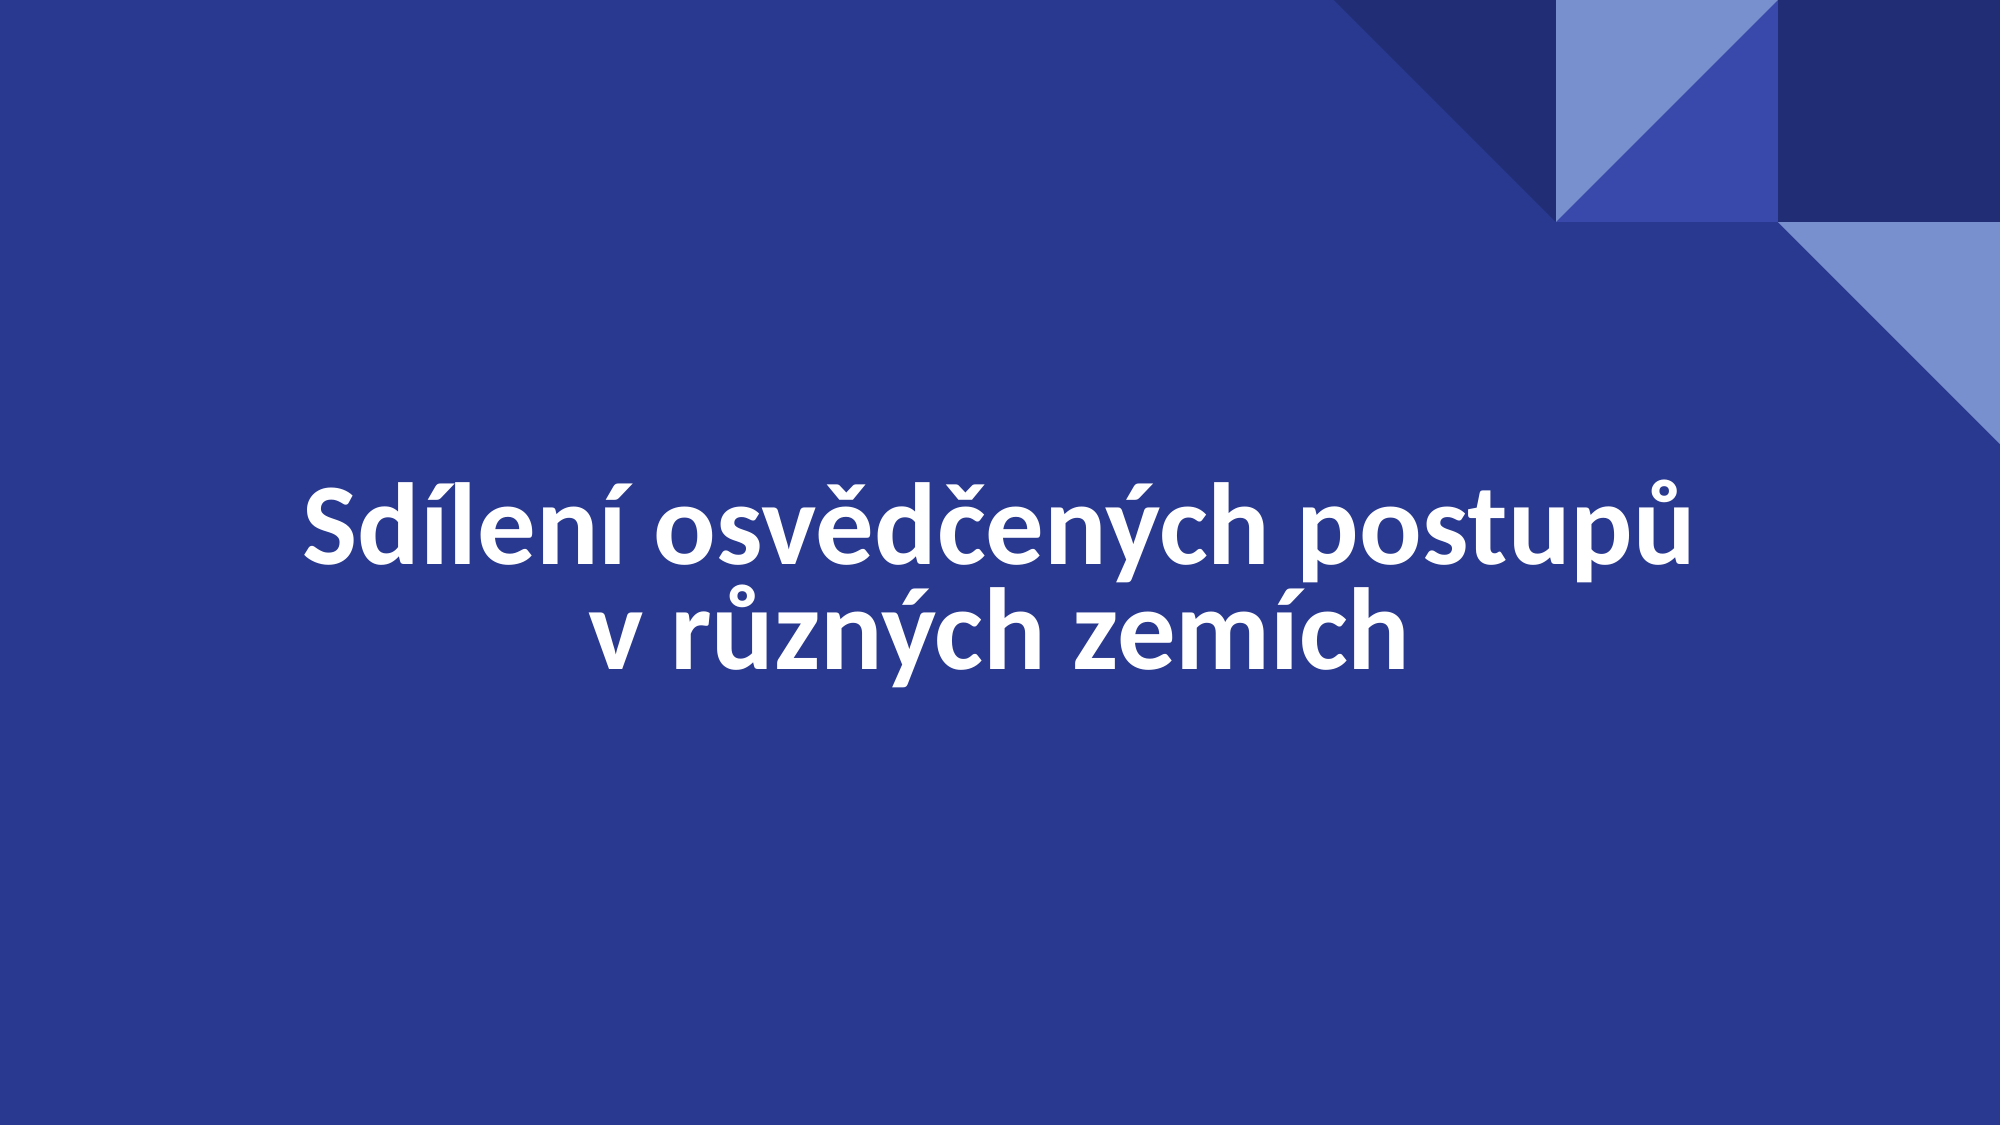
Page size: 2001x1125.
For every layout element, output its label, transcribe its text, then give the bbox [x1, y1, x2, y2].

title Sdílení osvědčených postupů v různých zemích [249, 363, 1750, 699]
